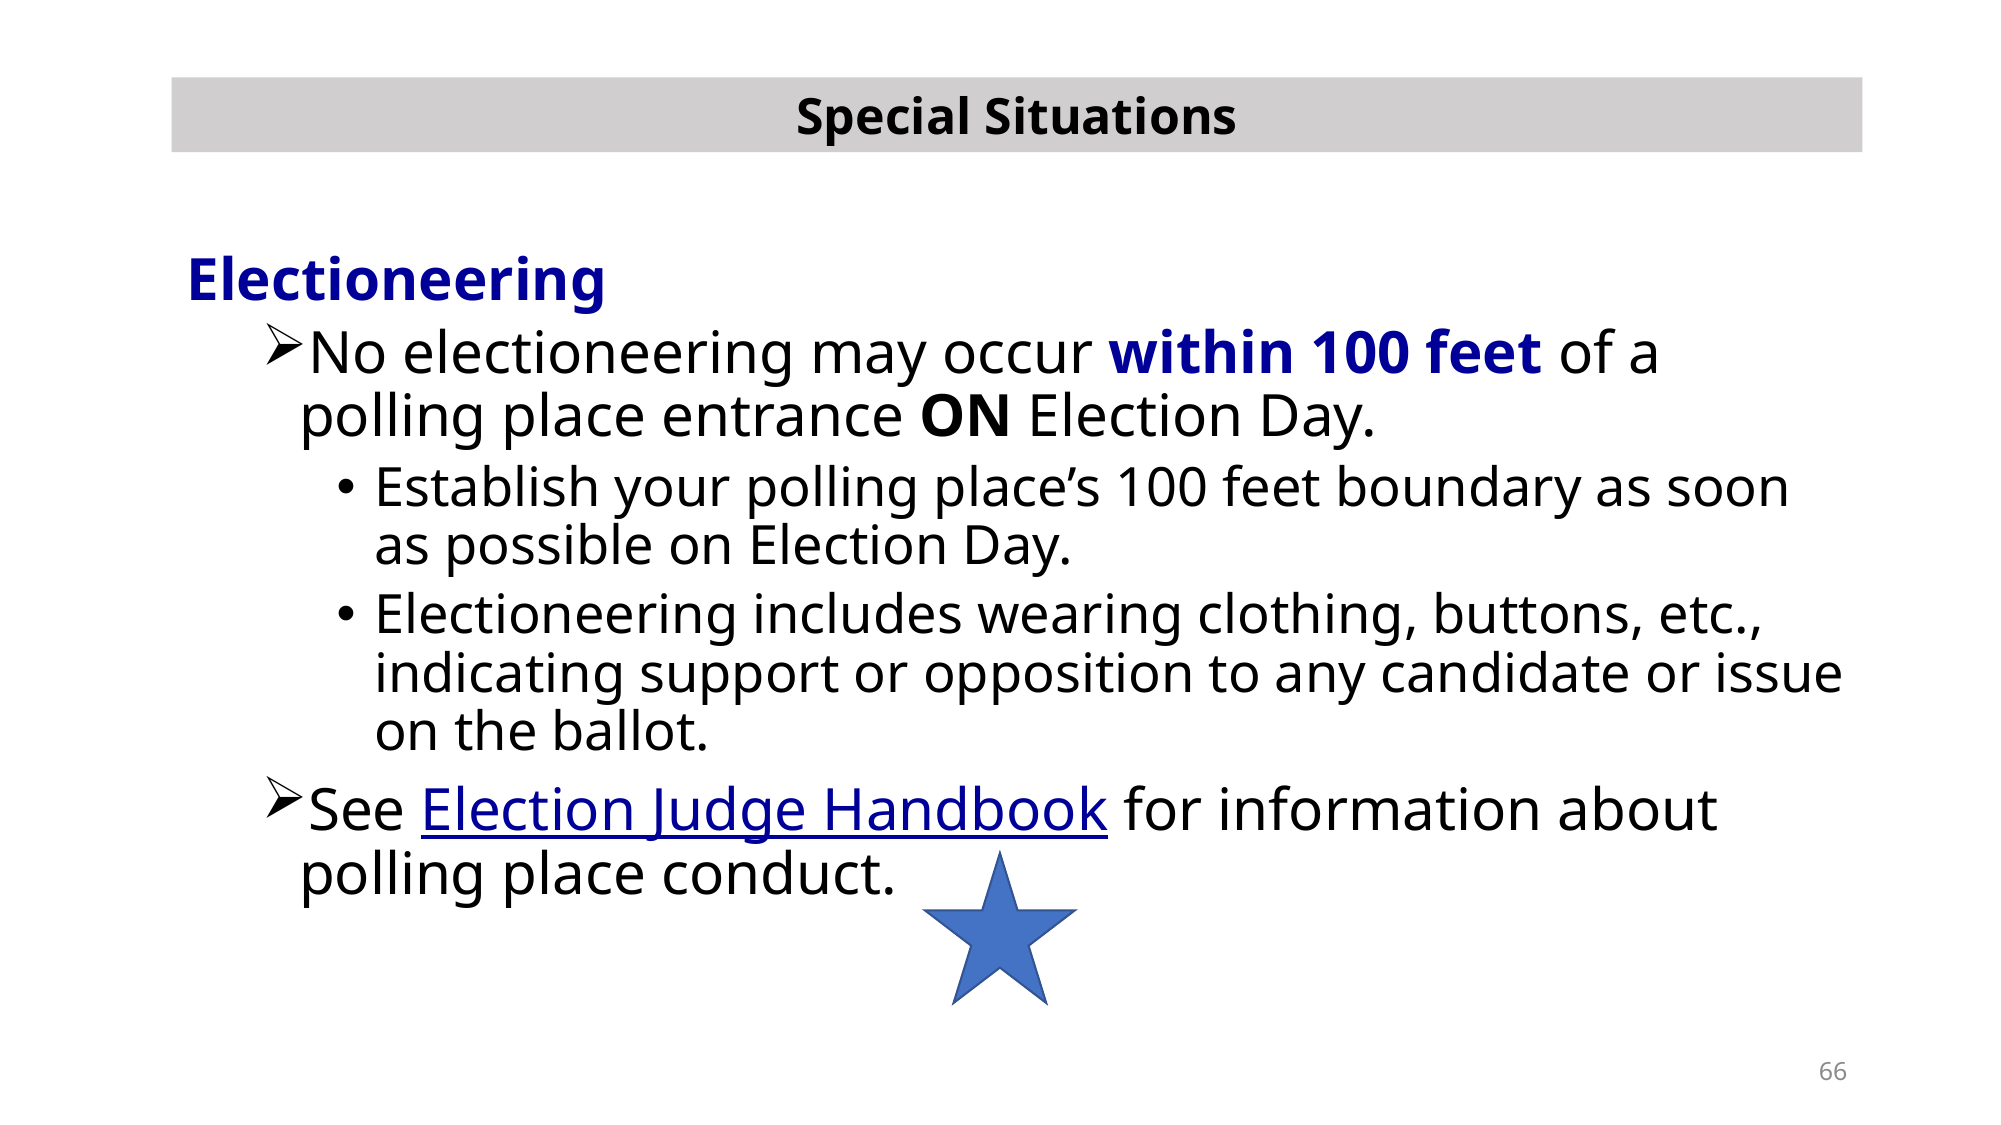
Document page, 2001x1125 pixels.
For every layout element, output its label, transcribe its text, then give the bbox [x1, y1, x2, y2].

text_box [921, 849, 1078, 1006]
slide_number 66 [1412, 1042, 1863, 1103]
text_box Special Situations [171, 77, 1863, 153]
list Electioneering No electioneering may occur within 100 feet of a polling place entrance ON Election Day. Establish your polling place’s 100 feet boundary as soon as possible on Election Day. Electioneering includes wearing clothing, buttons, etc., indicating support or opposition to any candidate or issue on the ballot. See Election Judge Handbook for information about polling place conduct. [171, 242, 1863, 1087]
